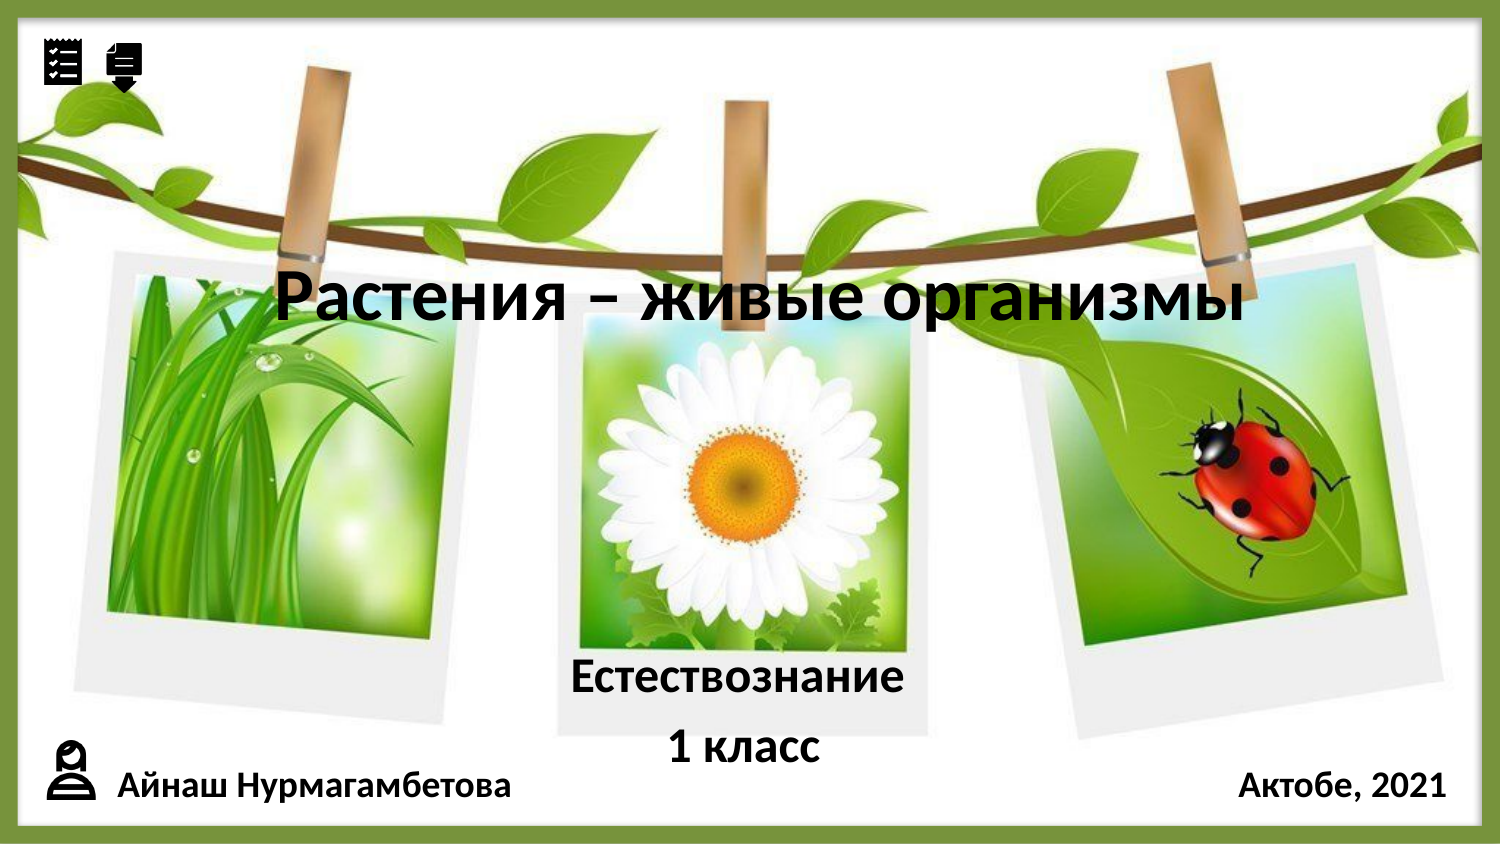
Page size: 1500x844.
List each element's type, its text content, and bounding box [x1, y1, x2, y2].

title Растения – живые организмы [123, 221, 1399, 360]
text_box Айнаш Нурмагамбетова [102, 752, 528, 813]
text_box Актобе, 2021 [1223, 752, 1463, 813]
picture [18, 18, 1482, 825]
subtitle Естествознание 1 класс [218, 634, 1269, 788]
